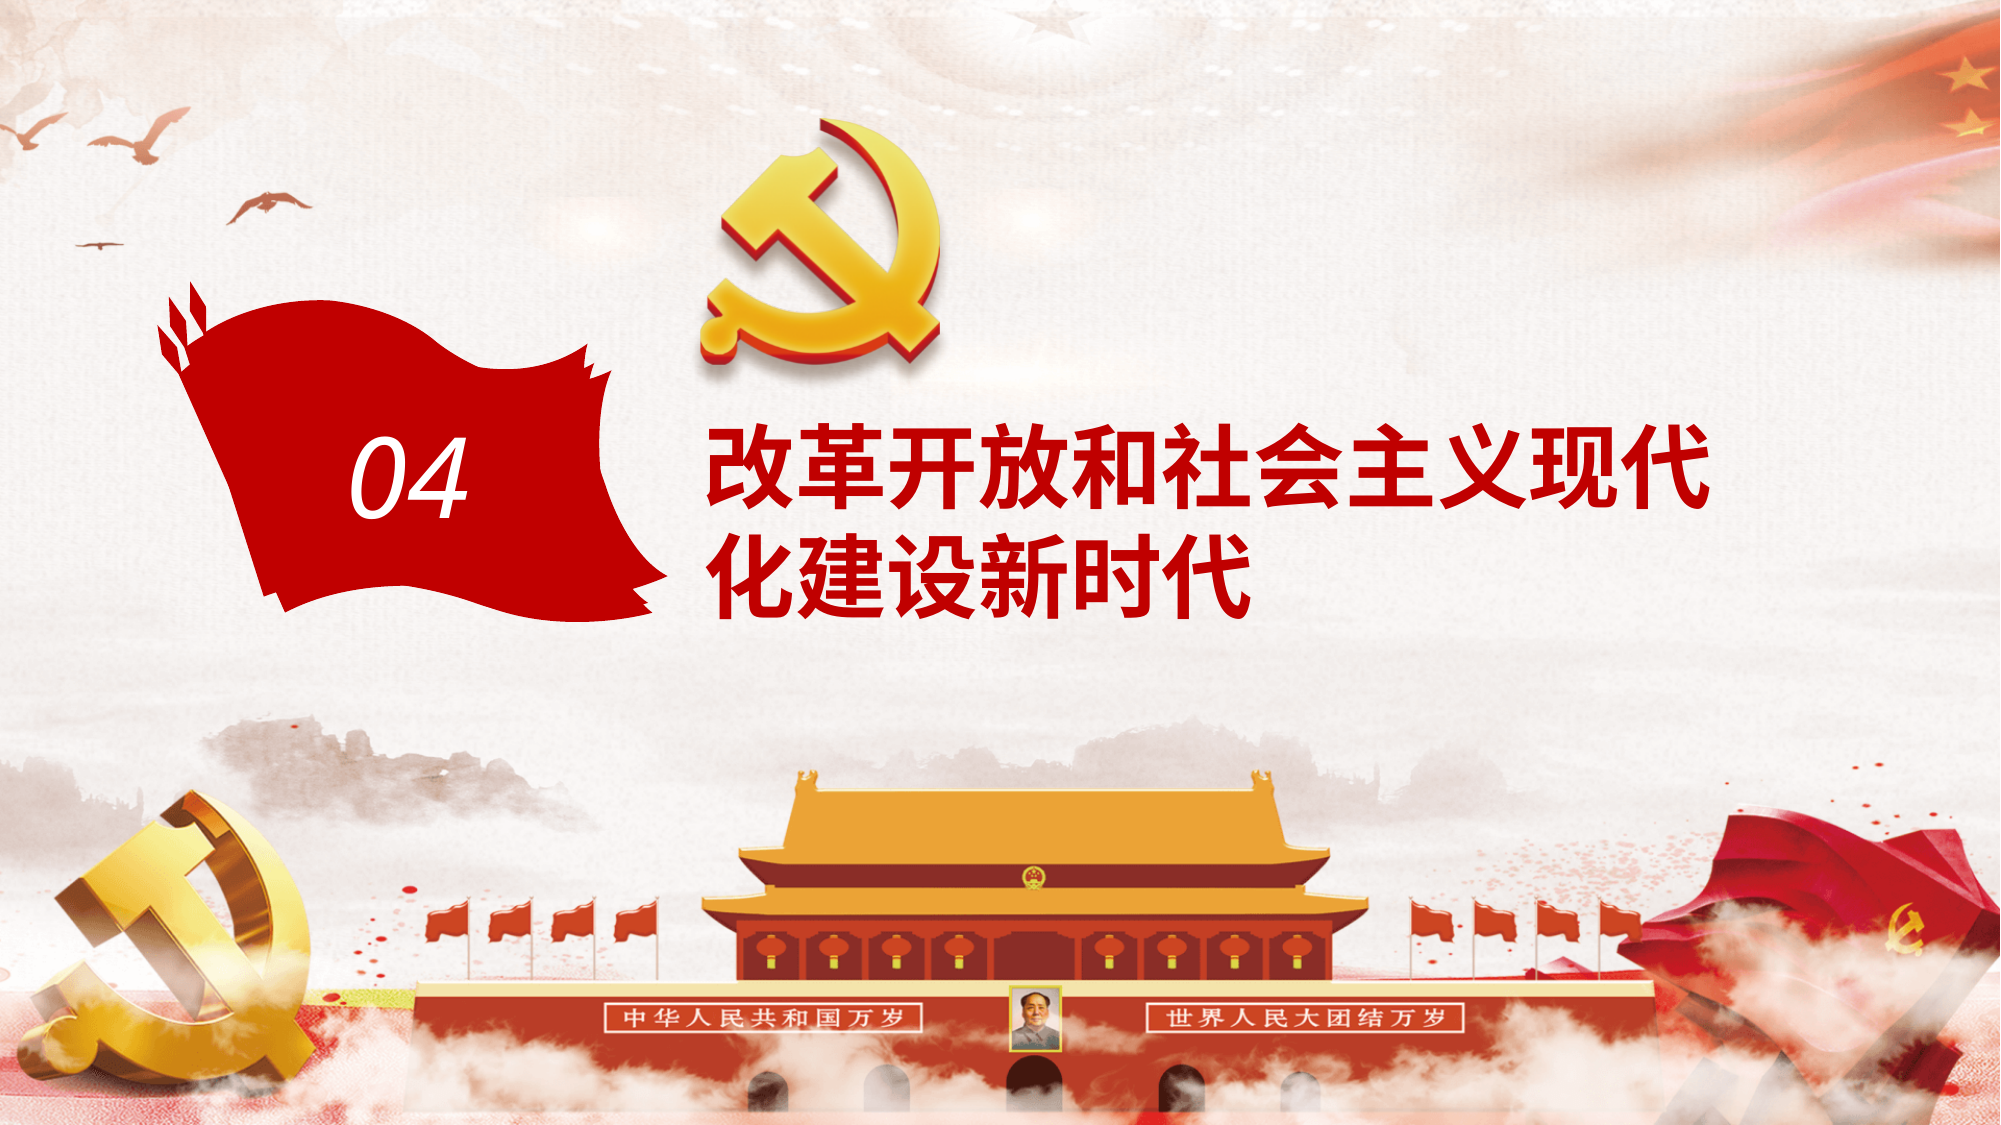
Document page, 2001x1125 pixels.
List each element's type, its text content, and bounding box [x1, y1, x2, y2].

picture [0, 0, 2000, 1125]
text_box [158, 308, 668, 625]
text_box 改革开放和社会主义现代化建设新时代 [688, 391, 1759, 649]
